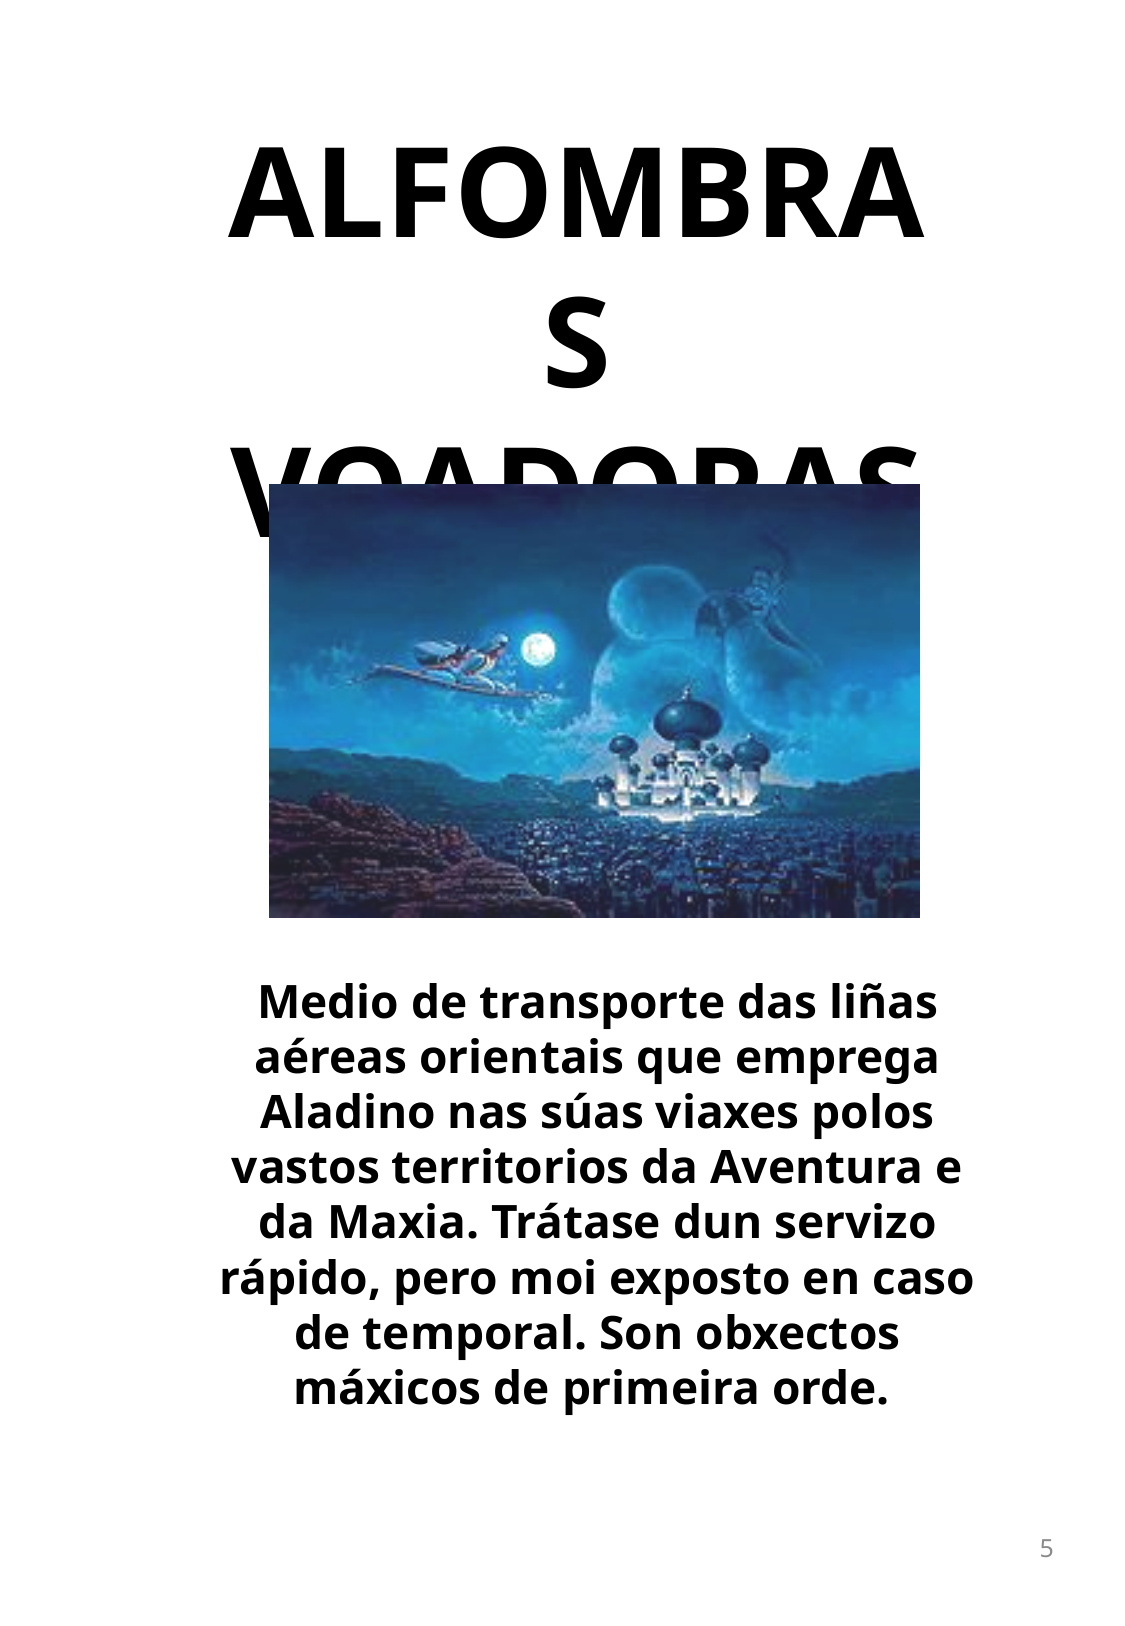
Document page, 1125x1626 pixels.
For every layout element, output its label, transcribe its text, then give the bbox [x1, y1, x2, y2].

picture [269, 483, 920, 919]
title ALFOMBRAS VOADORAS [210, 238, 943, 438]
slide_number 5 [806, 1506, 1069, 1593]
text_box Medio de transporte das liñas aéreas orientais que emprega Aladino nas súas viaxes polos vastos territorios da Aventura e da Maxia. Trátase dun servizo rápido, pero moi exposto en caso de temporal. Son obxectos máxicos de primeira orde. [187, 964, 1008, 1422]
